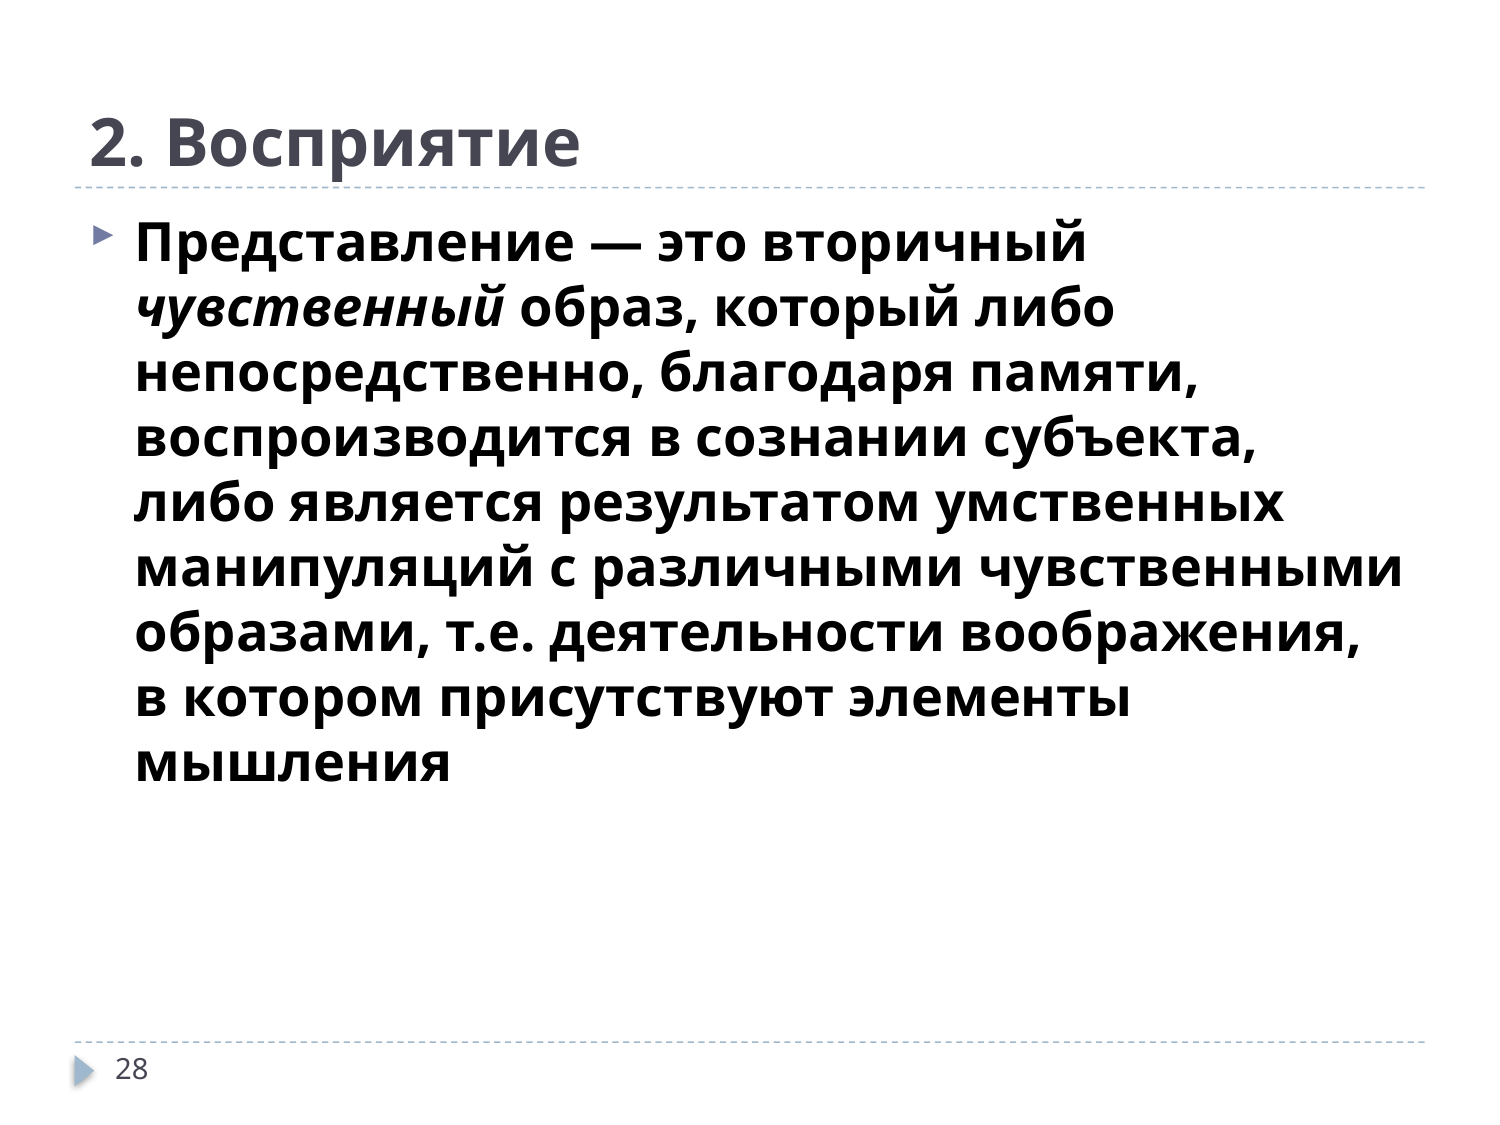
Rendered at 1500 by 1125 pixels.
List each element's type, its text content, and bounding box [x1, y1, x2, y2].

list Представление — это вторичный чувственный образ, который либо непосредственно, благодаря памяти, воспроизводится в сознании субъекта, либо является результатом умственных манипуляций с различными чувственными образами, т.е. деятельности воображения, в котором присутствуют элементы мышления [75, 200, 1425, 1010]
title 2. Восприятие [75, 24, 1425, 188]
slide_number 28 [100, 1042, 426, 1103]
